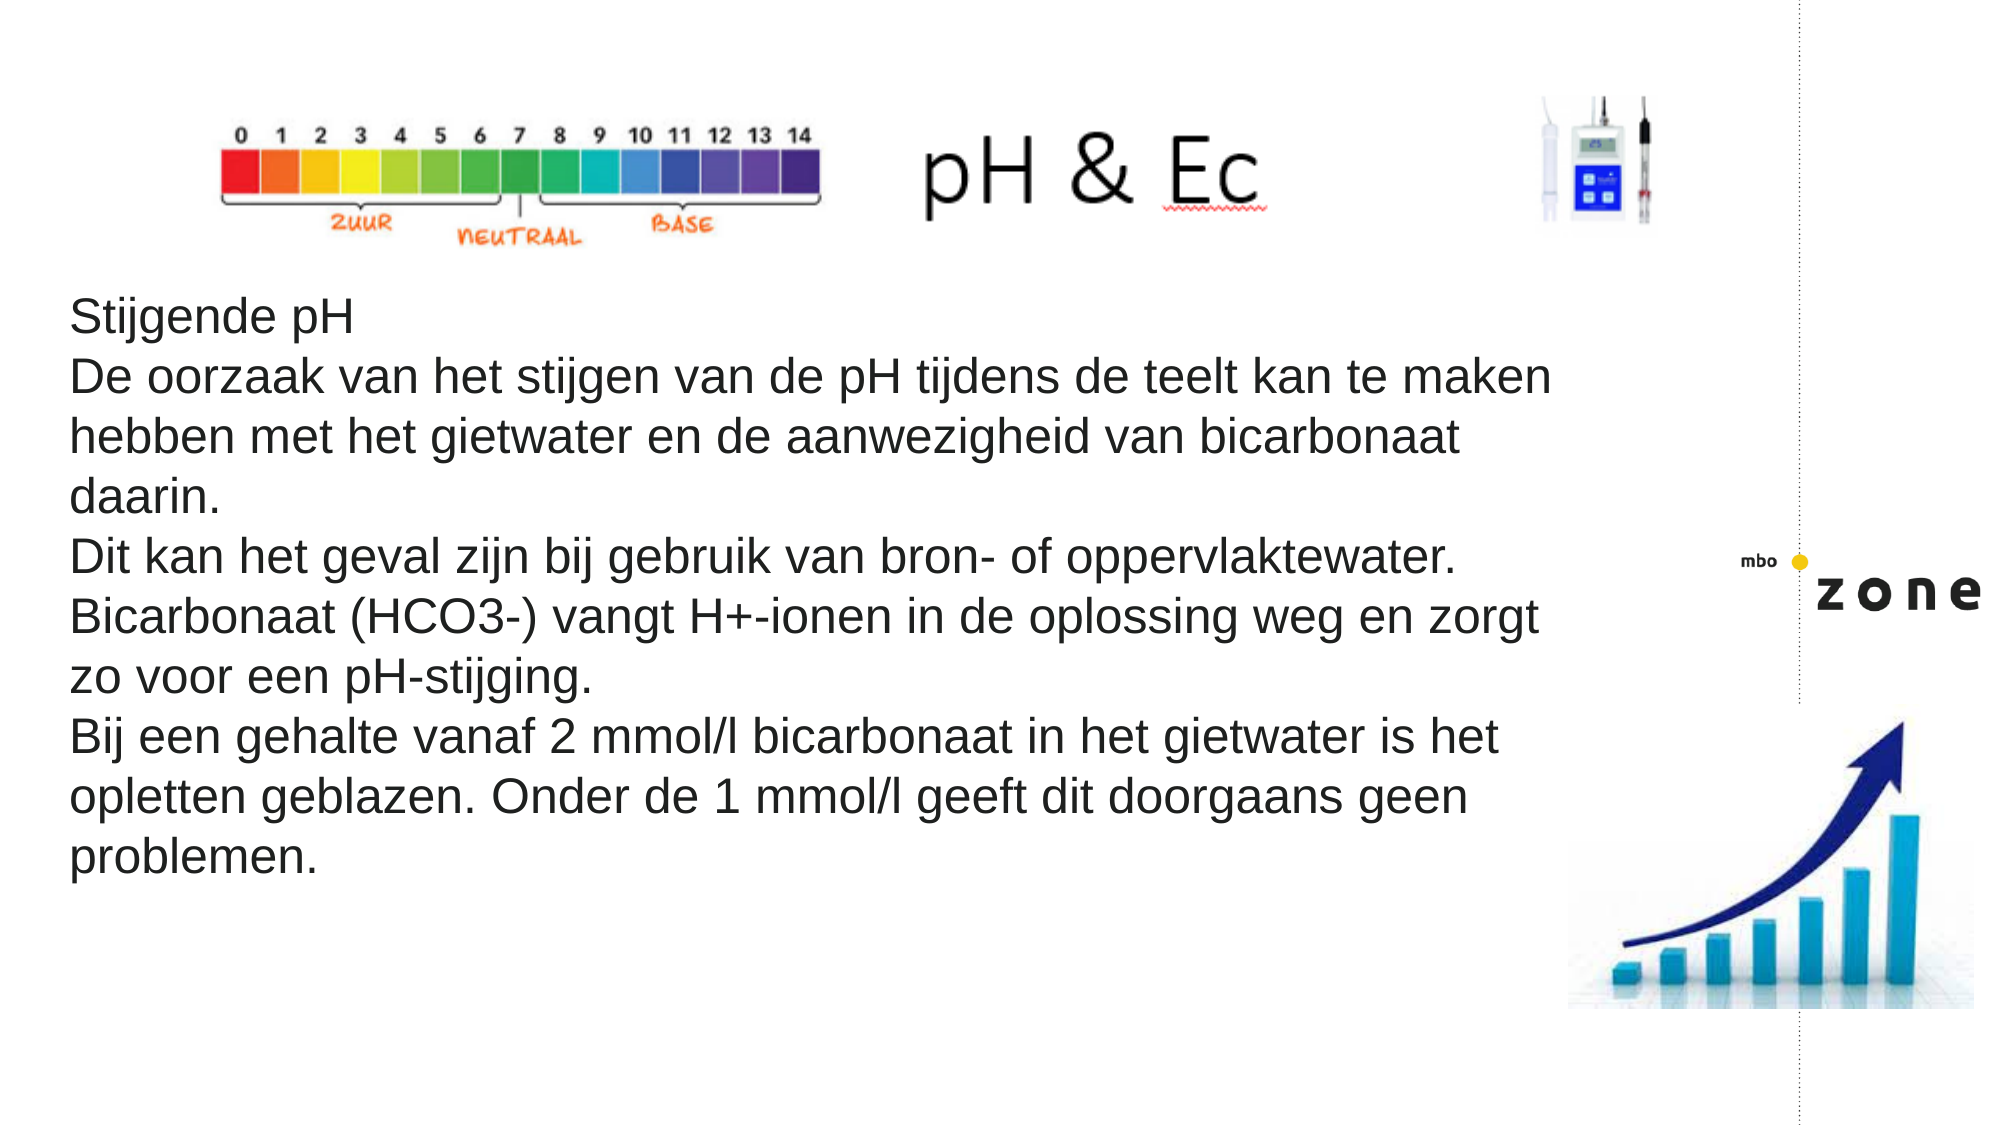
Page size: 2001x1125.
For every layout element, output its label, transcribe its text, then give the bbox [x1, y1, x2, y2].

list Stijgende pH De oorzaak van het stijgen van de pH tijdens de teelt kan te maken hebben met het gietwater en de aanwezigheid van bicarbonaat daarin. Dit kan het geval zijn bij gebruik van bron- of oppervlaktewater. Bicarbonaat (HCO3-) vangt H+-ionen in de oplossing weg en zorgt zo voor een pH-stijging. Bij een gehalte vanaf 2 mmol/l bicarbonaat in het gietwater is het opletten geblazen. Onder de 1 mmol/l geeft dit doorgaans geen problemen. [69, 283, 1607, 998]
picture [155, 0, 2001, 1125]
